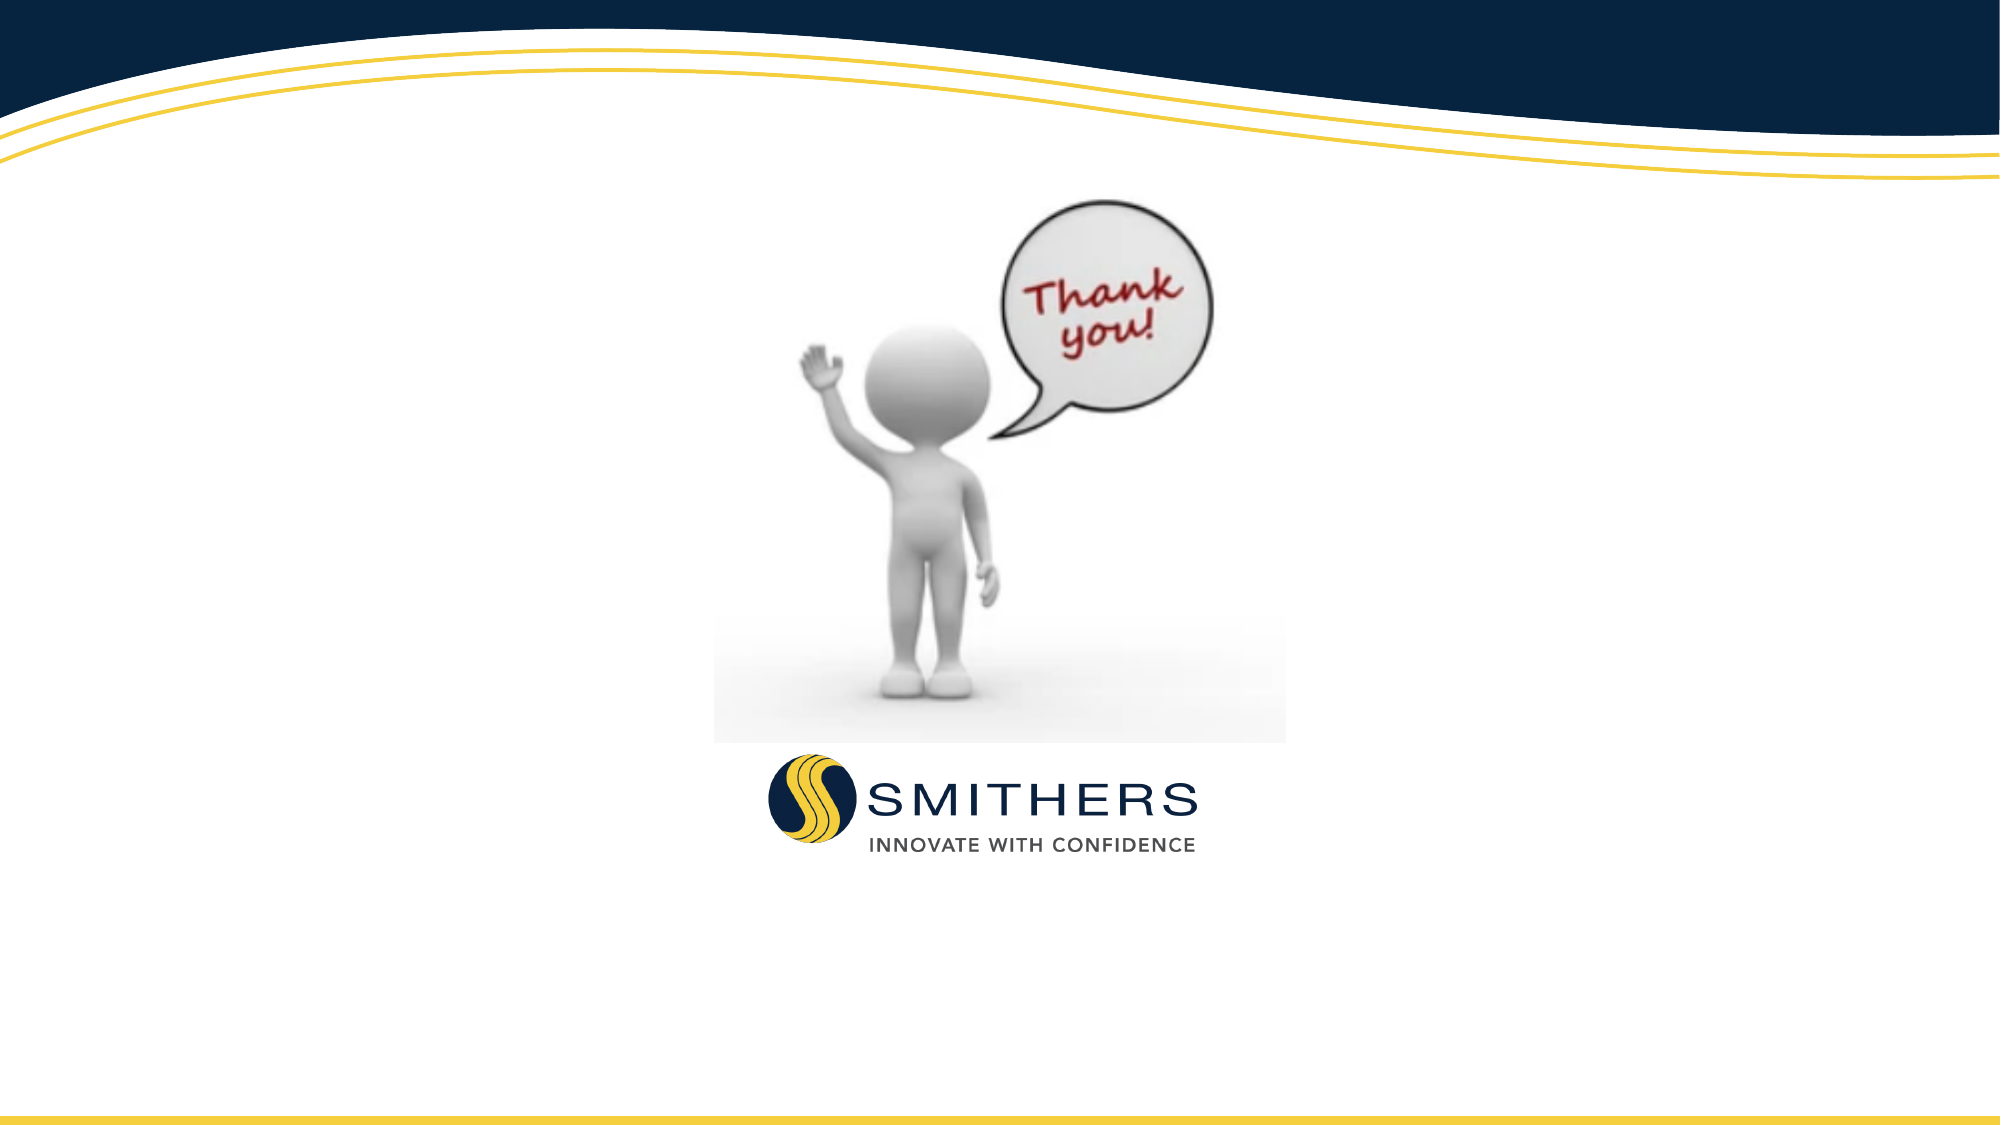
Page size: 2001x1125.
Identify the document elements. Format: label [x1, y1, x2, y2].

picture [0, 0, 2000, 743]
picture [767, 754, 1198, 852]
